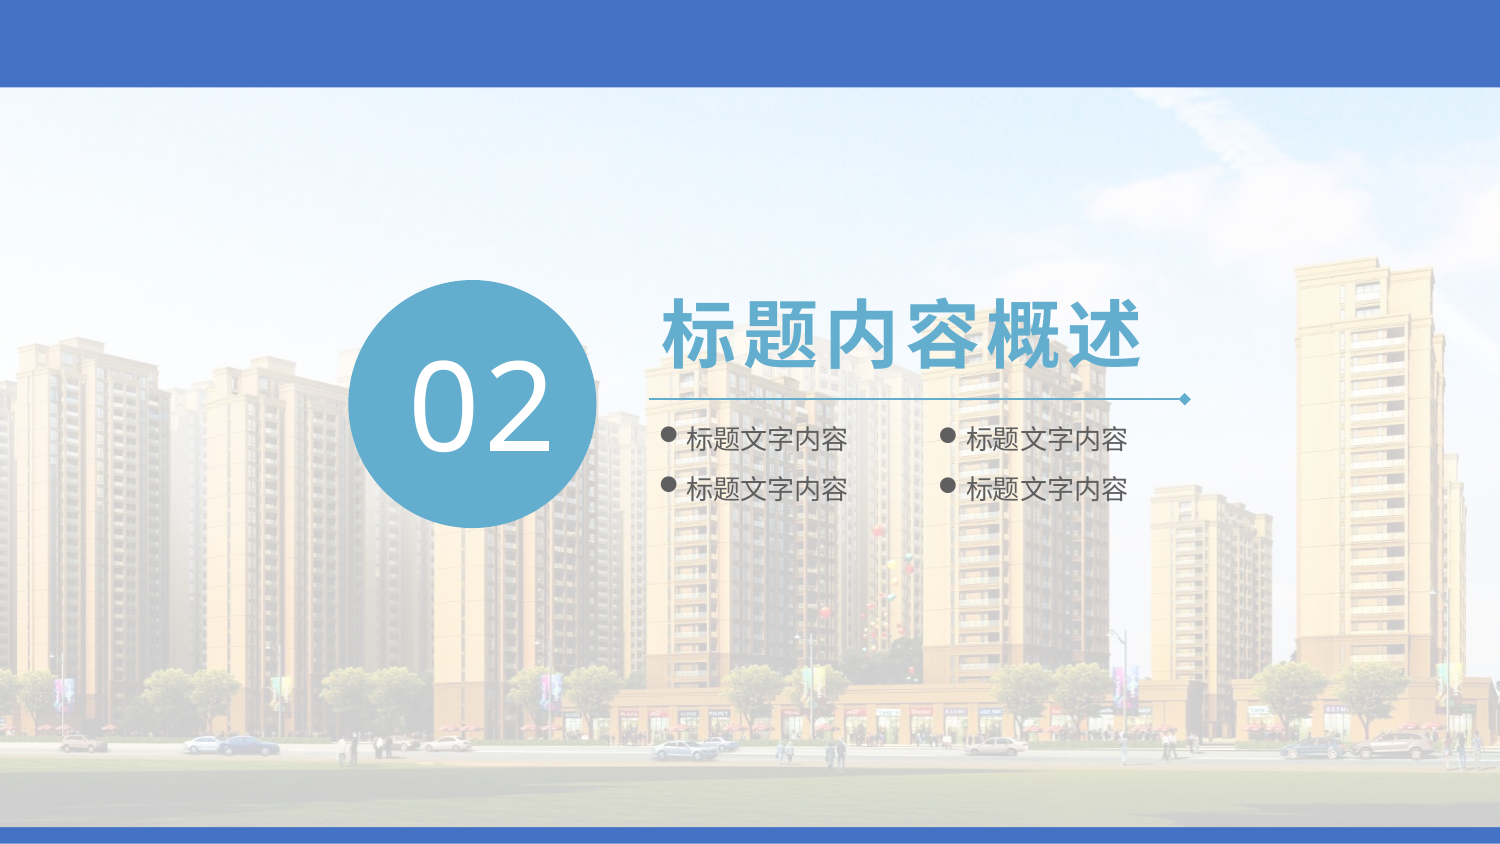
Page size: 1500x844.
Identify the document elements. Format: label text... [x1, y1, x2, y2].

text_box 标题文字内容 [658, 472, 937, 505]
text_box 标题内容概述 [647, 280, 1159, 385]
text_box 标题文字内容 [937, 422, 1268, 456]
text_box 标题文字内容 [937, 472, 1268, 506]
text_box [348, 279, 597, 529]
text_box 标题文字内容 [658, 422, 937, 455]
